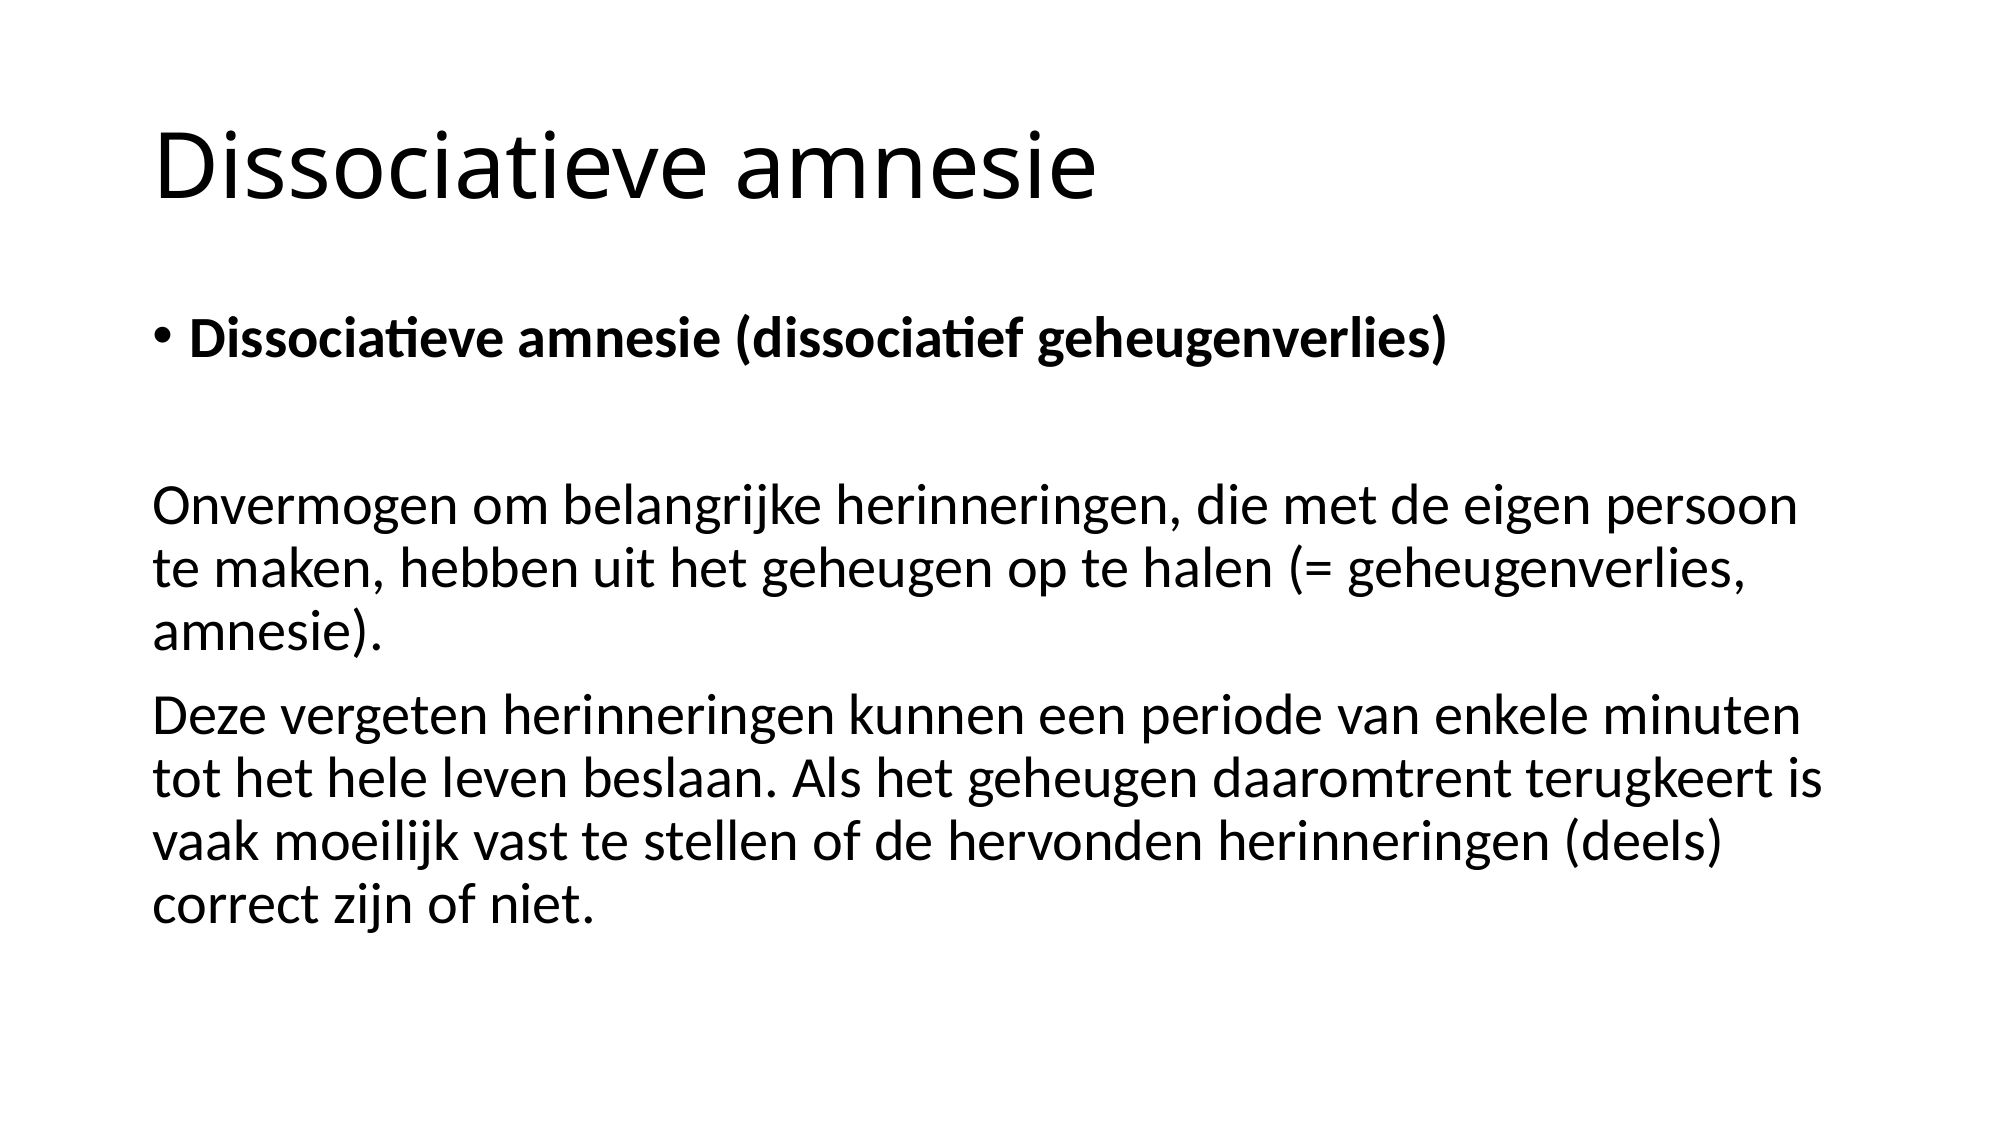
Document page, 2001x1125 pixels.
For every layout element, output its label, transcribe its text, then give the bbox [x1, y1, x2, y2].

list Dissociatieve amnesie (dissociatief geheugenverlies) Onvermogen om belangrijke herinneringen, die met de eigen persoon te maken, hebben uit het geheugen op te halen (= geheugenverlies, amnesie). Deze vergeten herinneringen kunnen een periode van enkele minuten tot het hele leven beslaan. Als het geheugen daaromtrent terugkeert is vaak moeilijk vast te stellen of de hervonden herinneringen (deels) correct zijn of niet. [137, 299, 1863, 1014]
title Dissociatieve amnesie [137, 59, 1863, 278]
